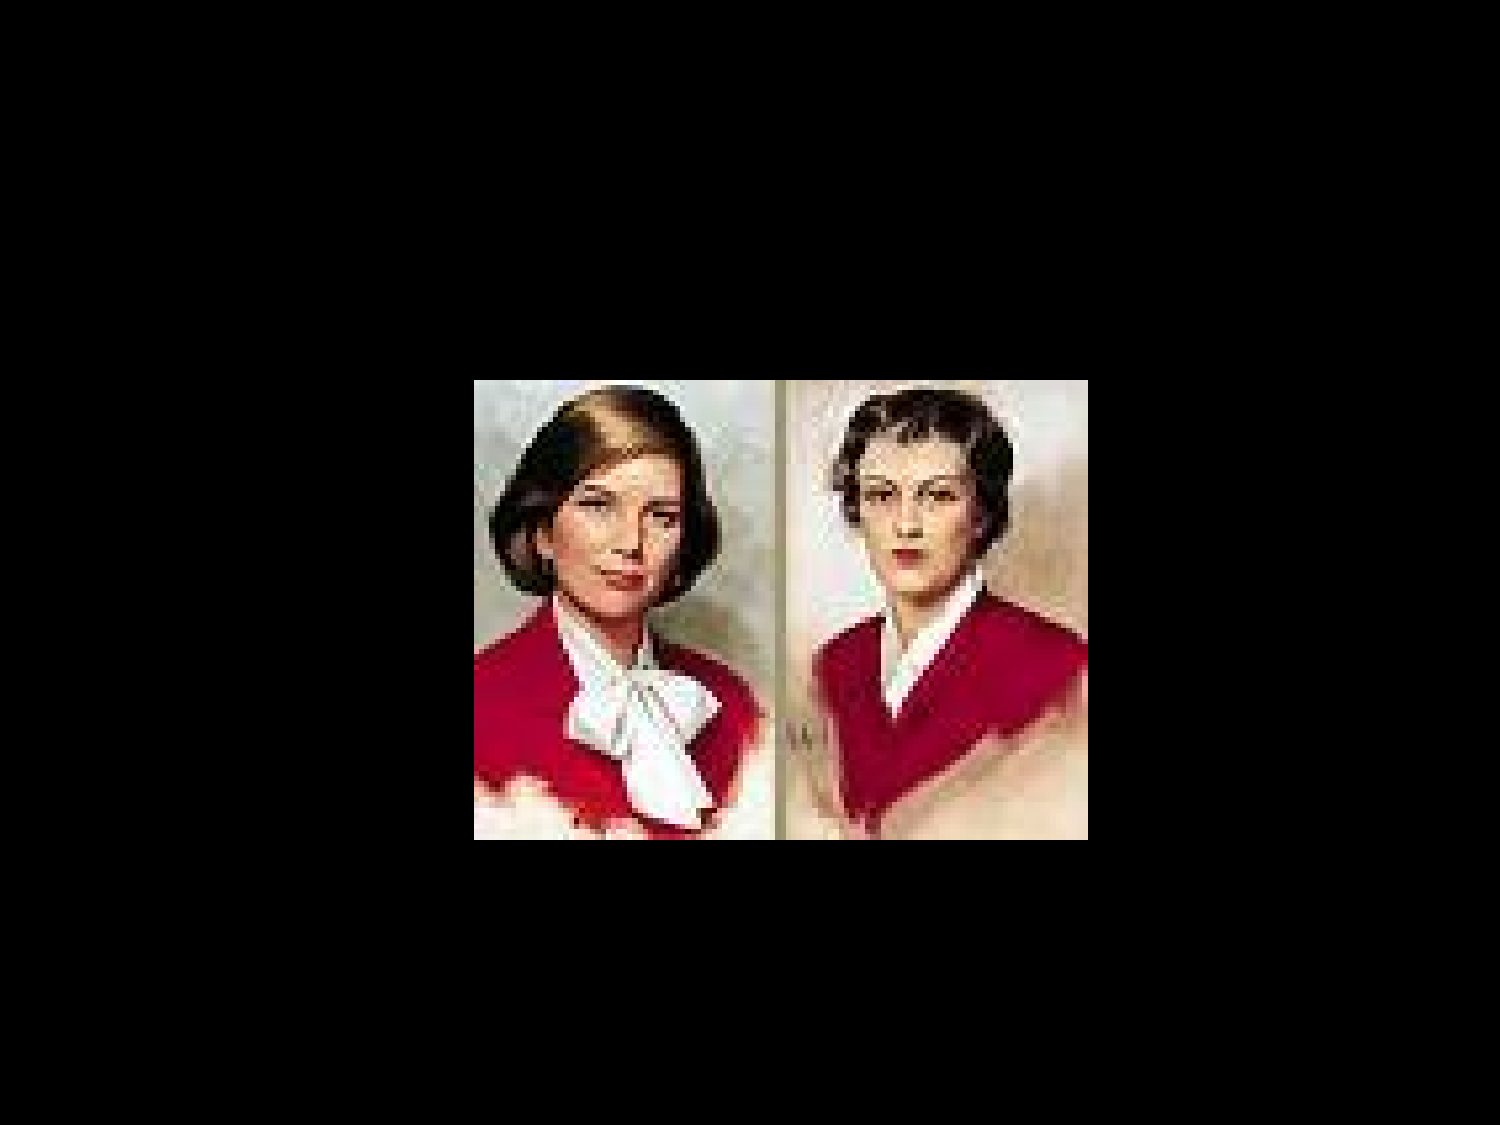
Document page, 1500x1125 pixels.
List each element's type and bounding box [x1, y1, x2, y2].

list [474, 380, 1088, 841]
